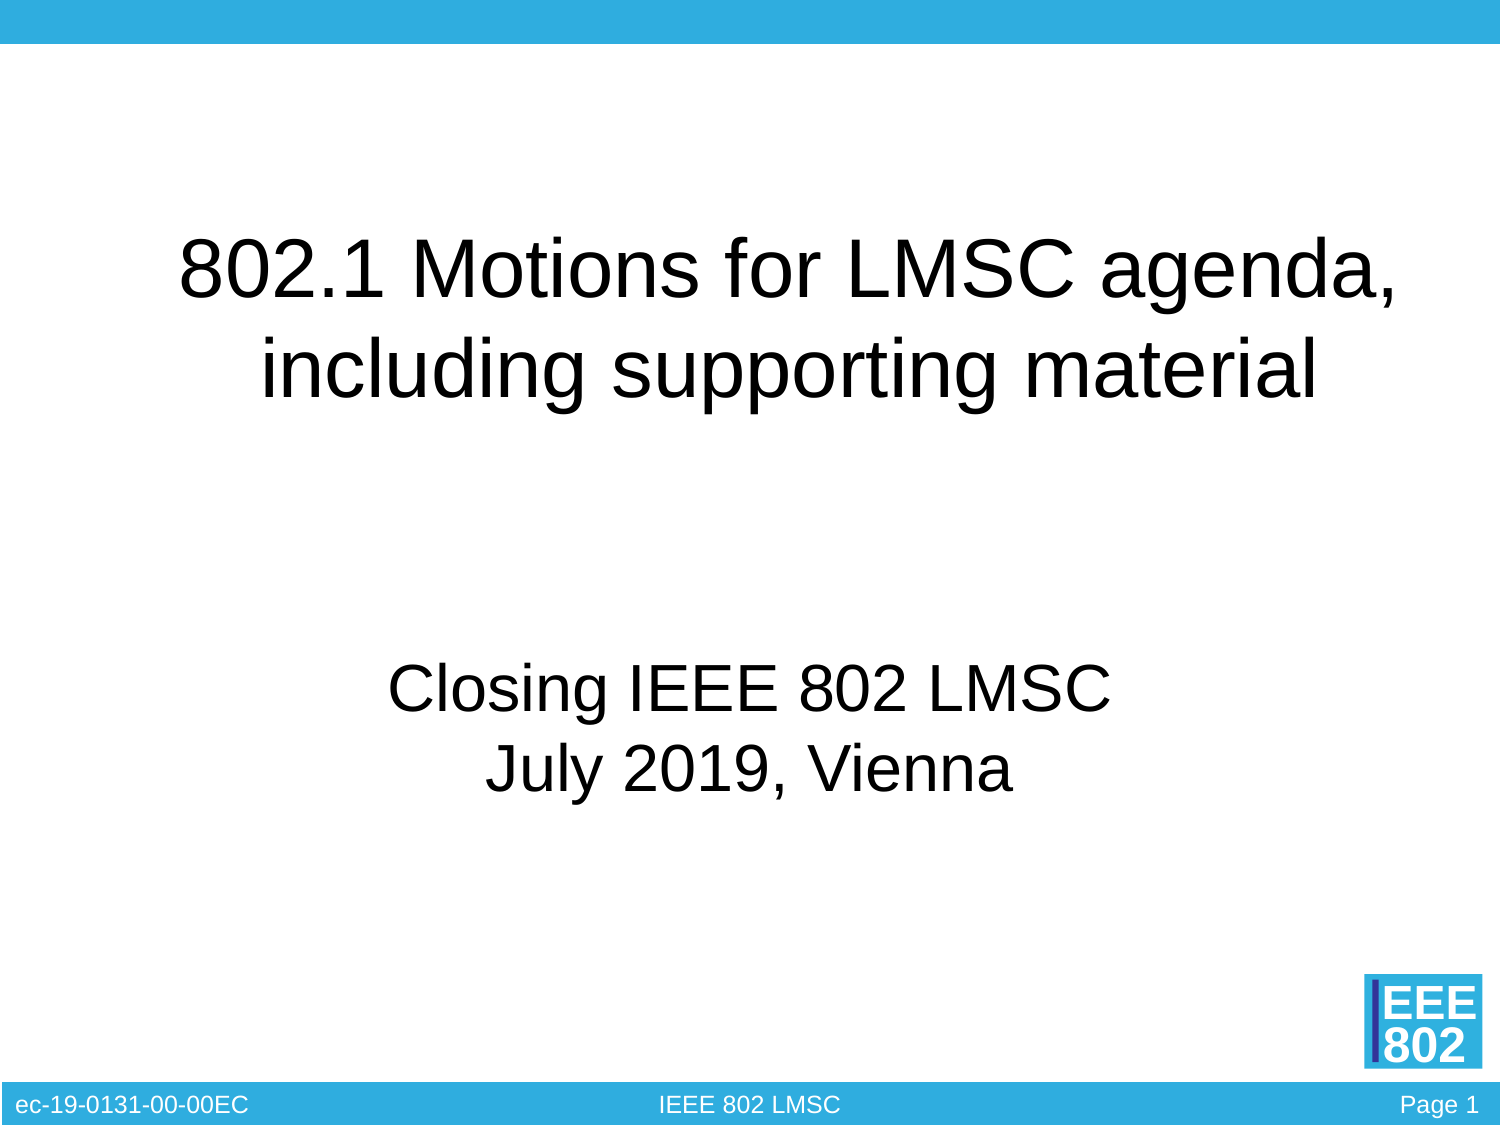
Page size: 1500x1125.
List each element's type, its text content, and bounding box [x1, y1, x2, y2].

title 802.1 Motions for LMSC agenda, including supporting material [112, 220, 1468, 408]
subtitle Closing IEEE 802 LMSC July 2019, Vienna [225, 637, 1275, 925]
